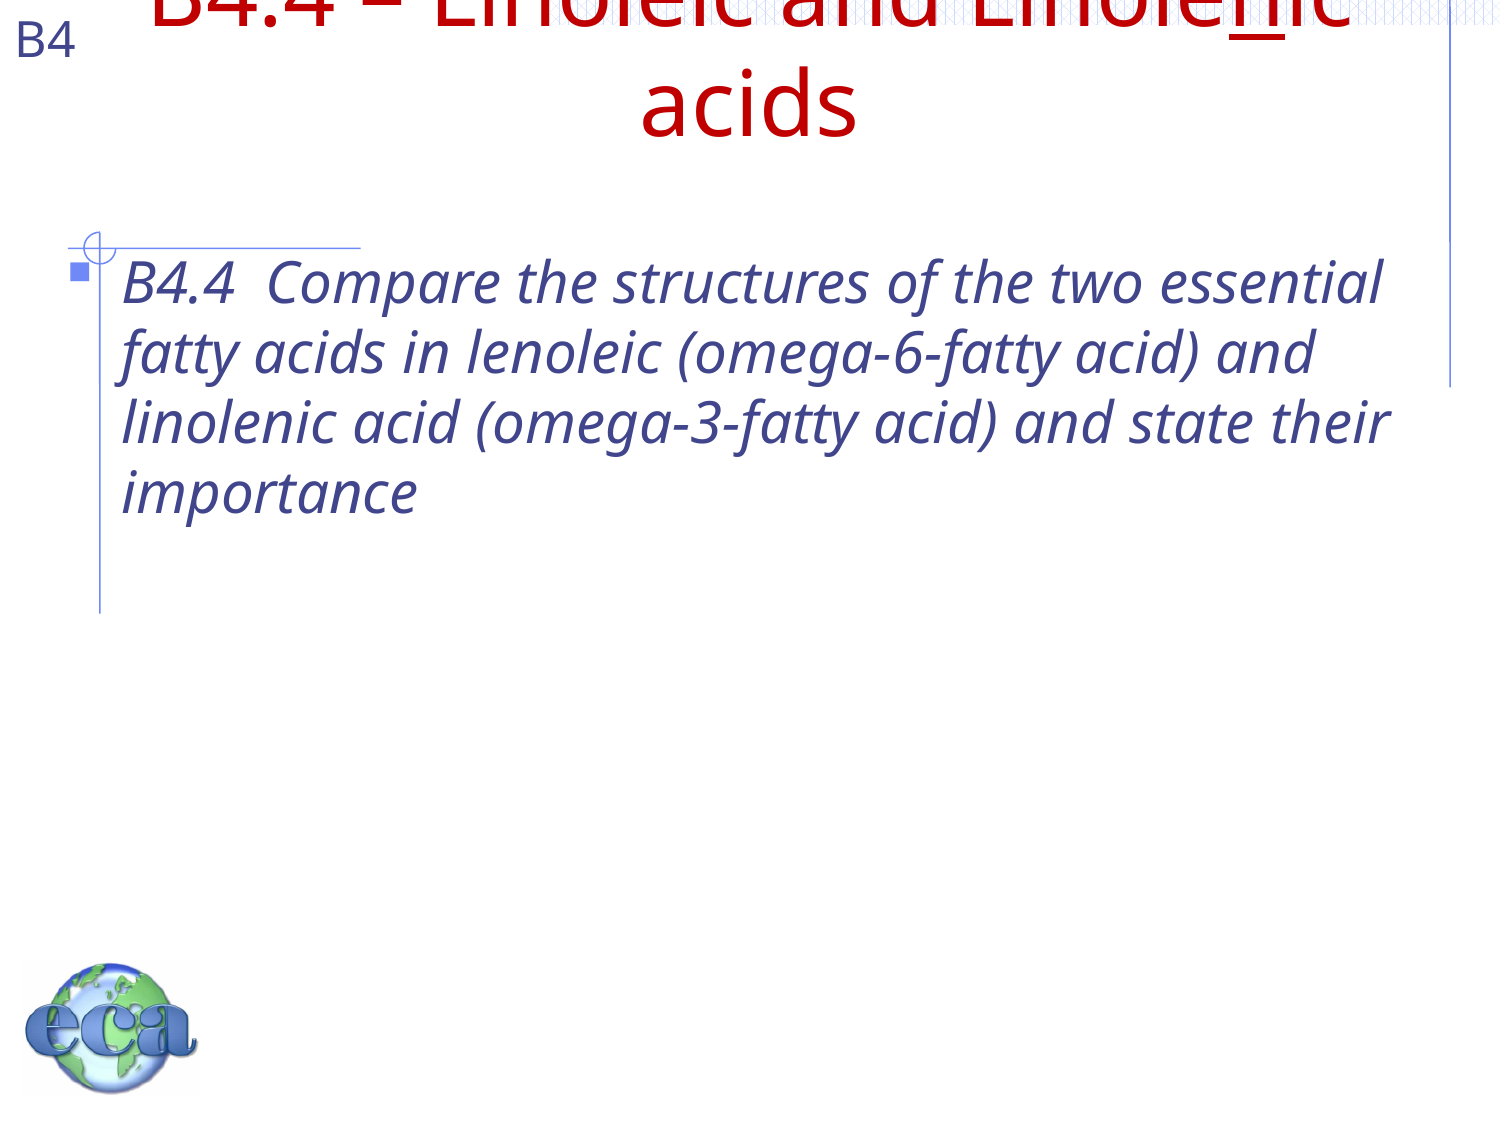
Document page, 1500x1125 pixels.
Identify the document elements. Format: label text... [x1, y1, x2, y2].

list B4.4 Compare the structures of the two essential fatty acids in lenoleic (omega-6-fatty acid) and linolenic acid (omega-3-fatty acid) and state their importance [49, 237, 1463, 976]
title B4.4 – Linoleic and Linolenic acids [37, 24, 1463, 163]
picture [23, 960, 200, 1096]
